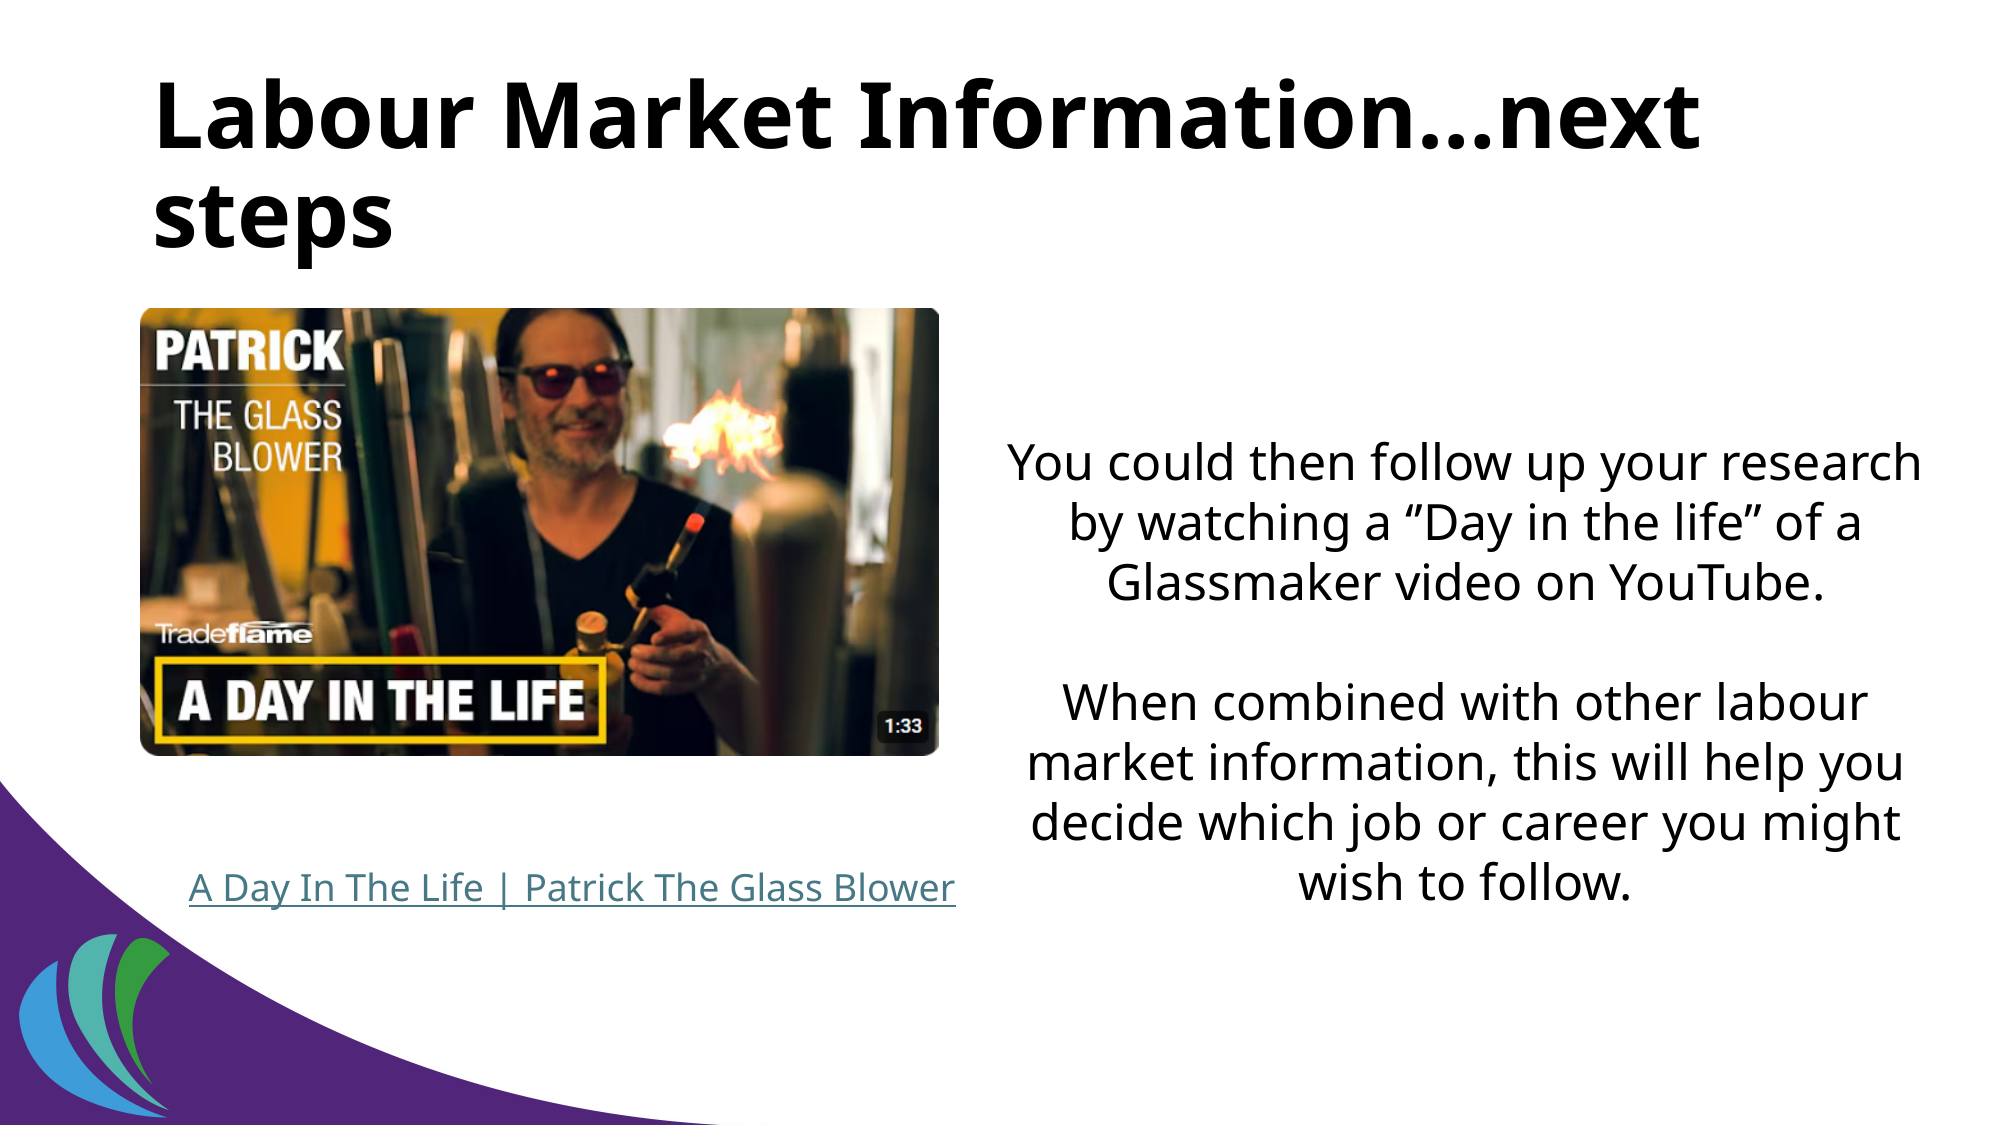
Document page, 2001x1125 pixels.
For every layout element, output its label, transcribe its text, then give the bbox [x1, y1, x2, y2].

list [139, 308, 940, 757]
text_box You could then follow up your research by watching a ‘’Day in the life’’ of a Glassmaker video on YouTube. When combined with other labour market information, this will help you decide which job or career you might wish to follow. [966, 423, 1967, 918]
title Labour Market Information…next steps [137, 59, 1863, 278]
text_box A Day In The Life | Patrick The Glass Blower [173, 856, 1174, 923]
picture [0, 1, 2000, 1125]
